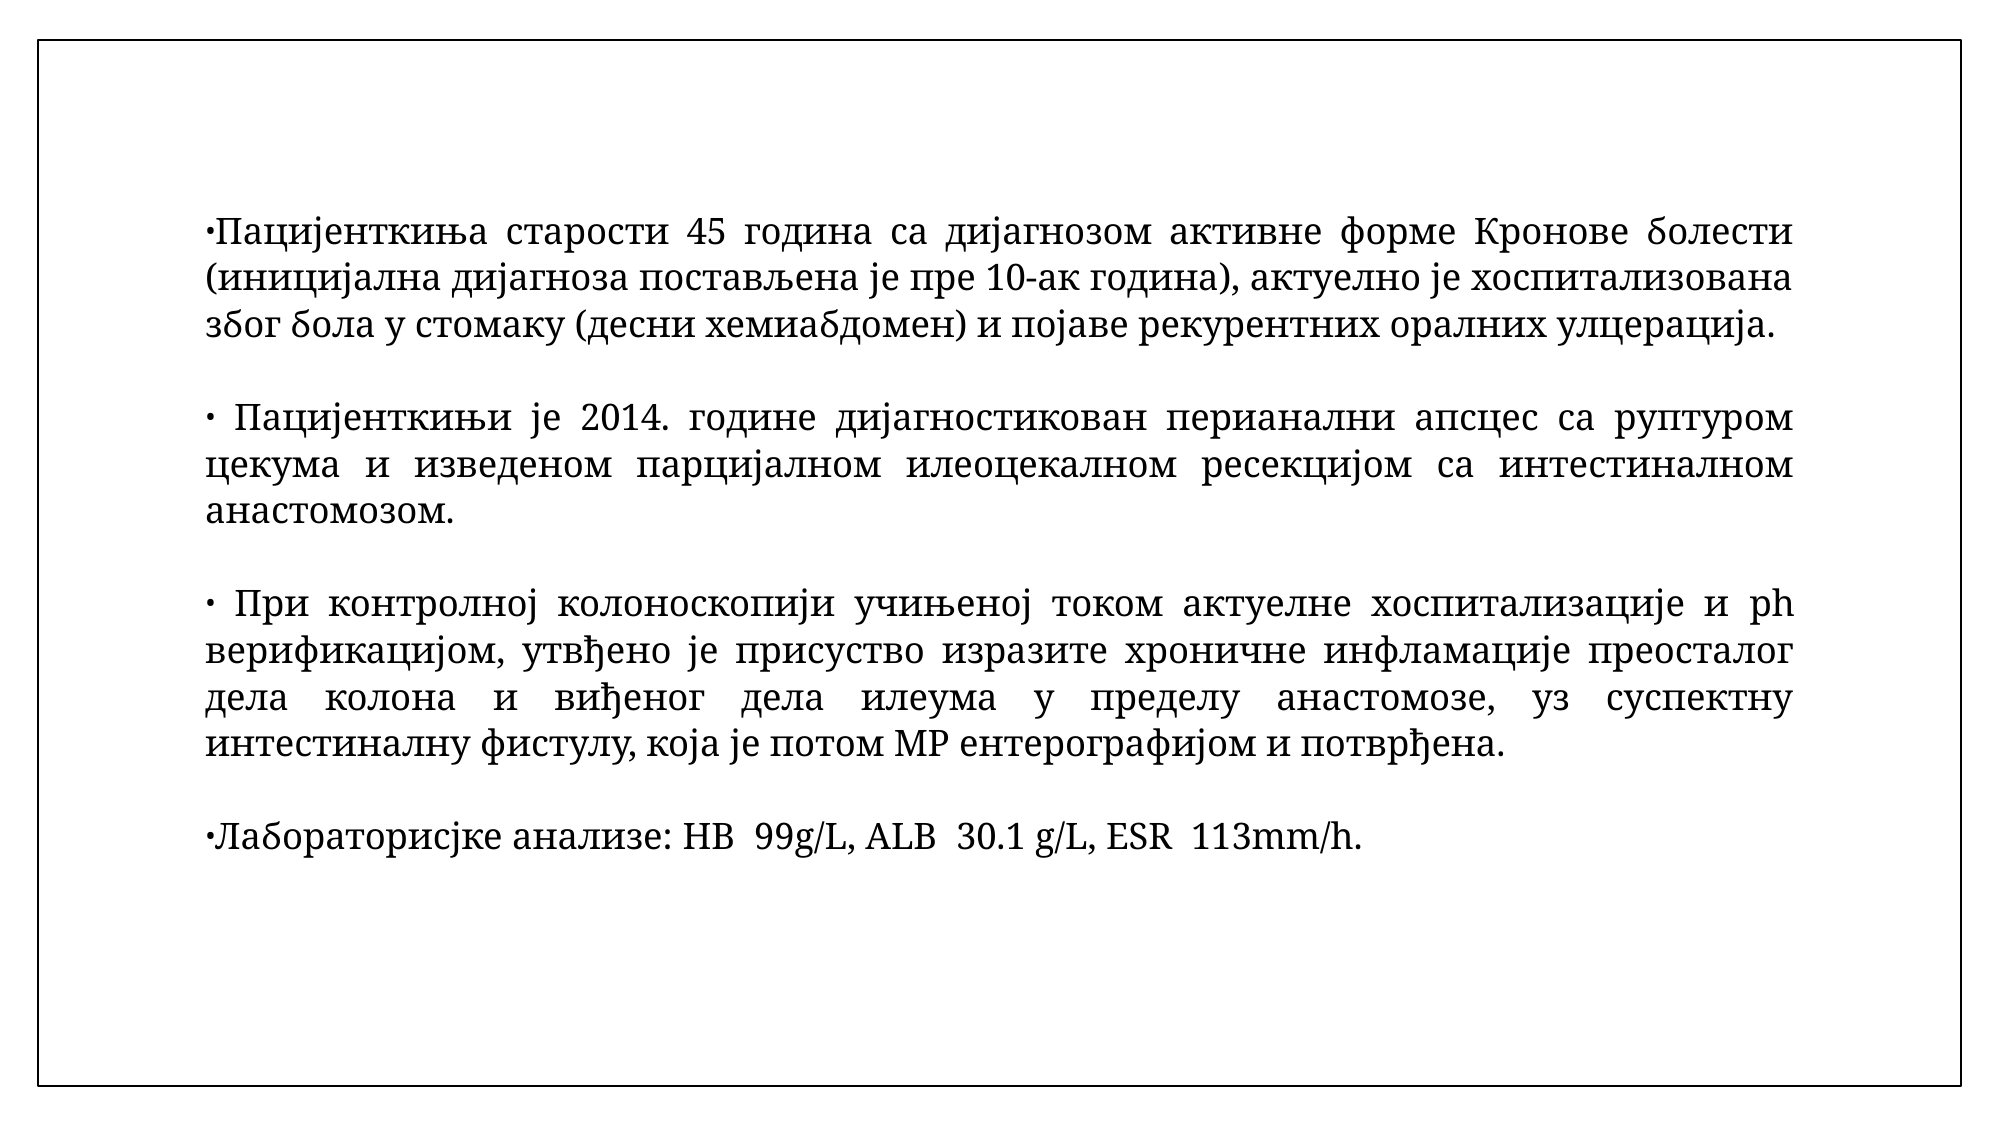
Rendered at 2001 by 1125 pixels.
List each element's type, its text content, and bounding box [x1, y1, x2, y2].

list Пацијенткиња старости 45 година са дијагнозом активне форме Кронове болести (иницијална дијагноза постављена је пре 10-ак година), актуелно је хоспитализована због бола у стомаку (десни хемиабдомен) и појаве рекурентних оралних улцерација. Пацијенткињи је 2014. године дијагностикован перианални апсцес са руптуром цекума и изведеном парцијалном илеоцекалном ресекцијом са интестиналном анастомозом. При контролној колоноскопији учињеној током актуелне хоспитализације и ph верификацијом, утвђено је присуство изразите хроничне инфламације преосталог дела колона и виђеног дела илеума у пределу анастомозе, уз суспектну интестиналну фистулу, која је потом МР ентерографијом и потврђена. Лабораторисјке анализе: HB 99g/L, ALB 30.1 g/L, ESR 113mm/h. [190, 197, 1810, 905]
